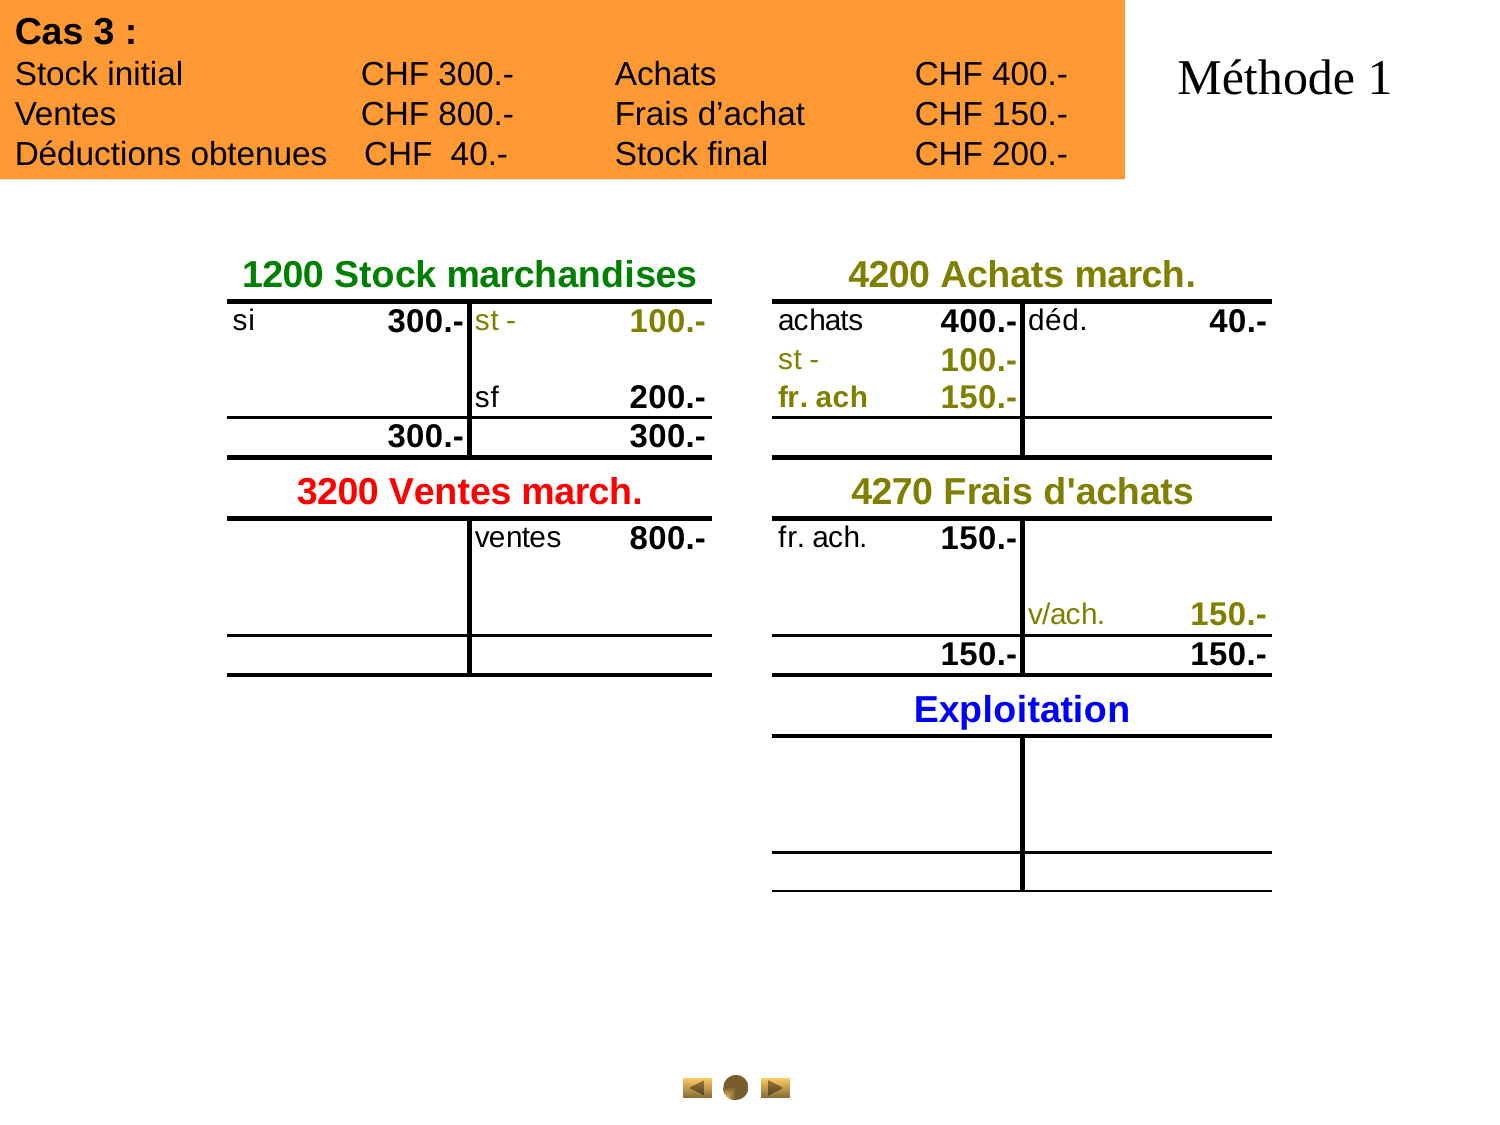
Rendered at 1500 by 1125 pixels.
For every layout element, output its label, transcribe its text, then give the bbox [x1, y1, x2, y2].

text_box Cas 3 : Stock initial CHF 300.- Achats CHF 400.- Ventes CHF 800.- Frais d’achat CHF 150.- Déductions obtenues CHF 40.- Stock final CHF 200.- [0, 0, 1125, 180]
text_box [226, 231, 1274, 893]
text_box Méthode 1 [1162, 37, 1475, 113]
